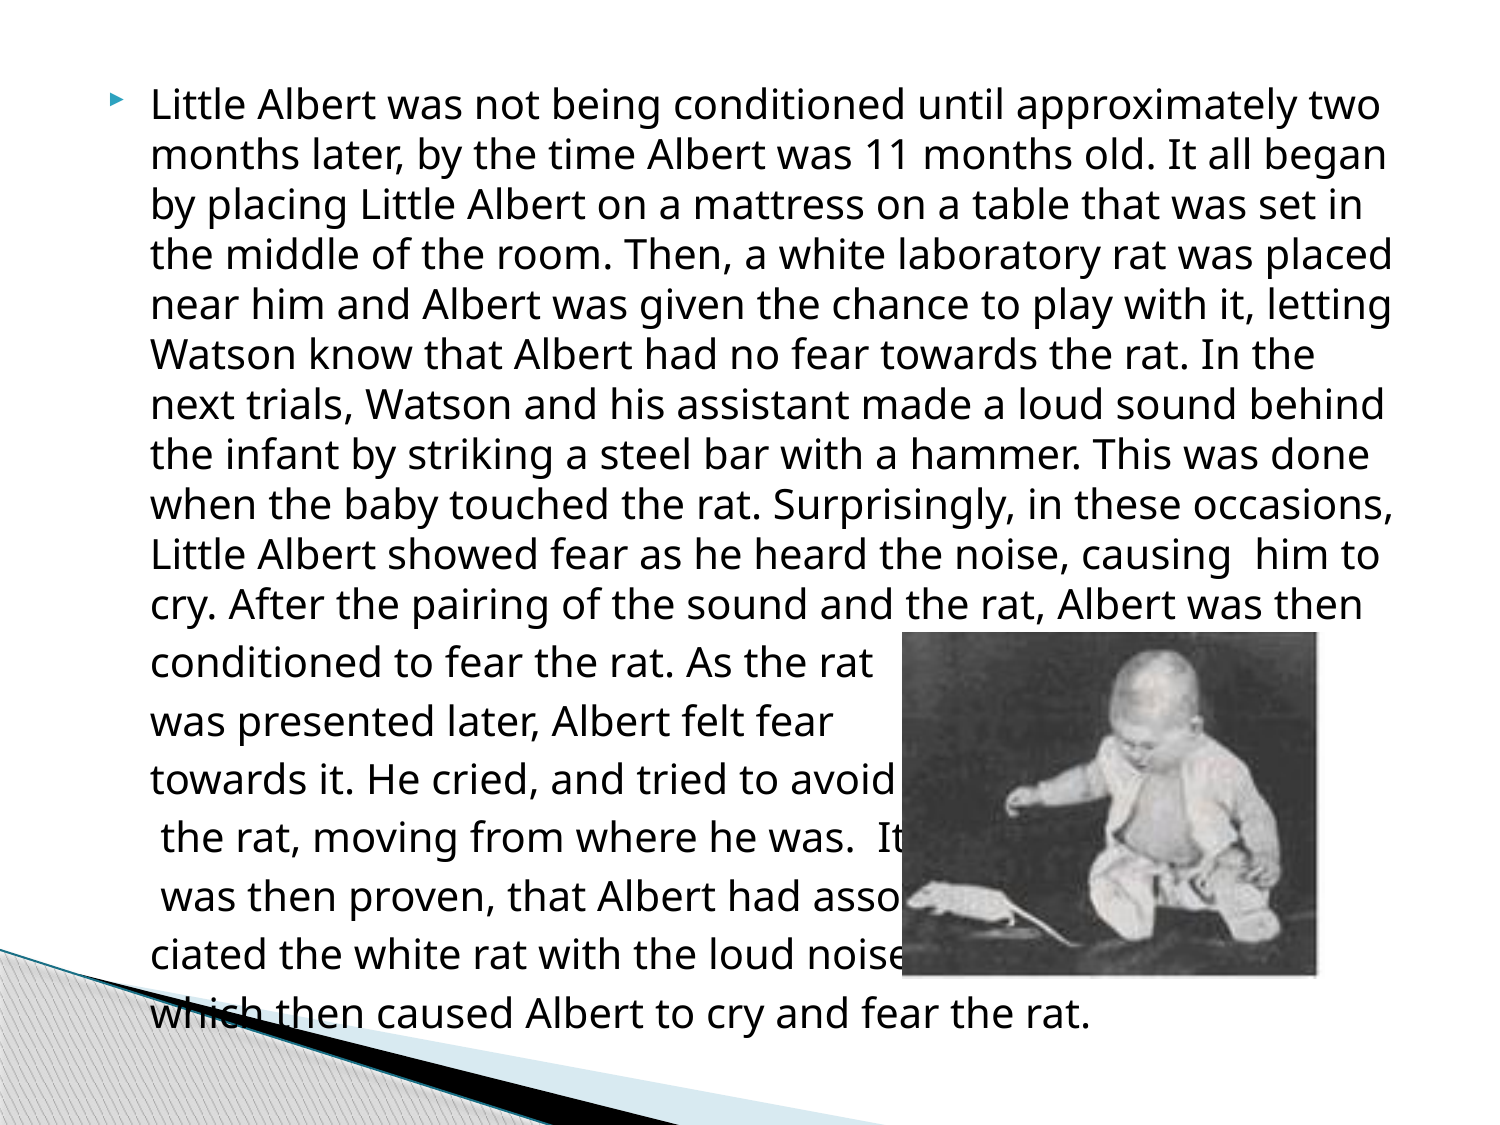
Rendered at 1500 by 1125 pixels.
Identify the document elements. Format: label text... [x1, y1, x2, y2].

picture [902, 632, 1325, 979]
list Little Albert was not being conditioned until approximately two months later, by the time Albert was 11 months old. It all began by placing Little Albert on a mattress on a table that was set in the middle of the room. Then, a white laboratory rat was placed near him and Albert was given the chance to play with it, letting Watson know that Albert had no fear towards the rat. In the next trials, Watson and his assistant made a loud sound behind the infant by striking a steel bar with a hammer. This was done when the baby touched the rat. Surprisingly, in these occasions, Little Albert showed fear as he heard the noise, causing him to cry. After the pairing of the sound and the rat, Albert was then conditioned to fear the rat. As the rat was presented later, Albert felt fear towards it. He cried, and tried to avoid the rat, moving from where he was. It was then proven, that Albert had asso- ciated the white rat with the loud noise, which then caused Albert to cry and fear the rat. [75, 70, 1425, 1005]
